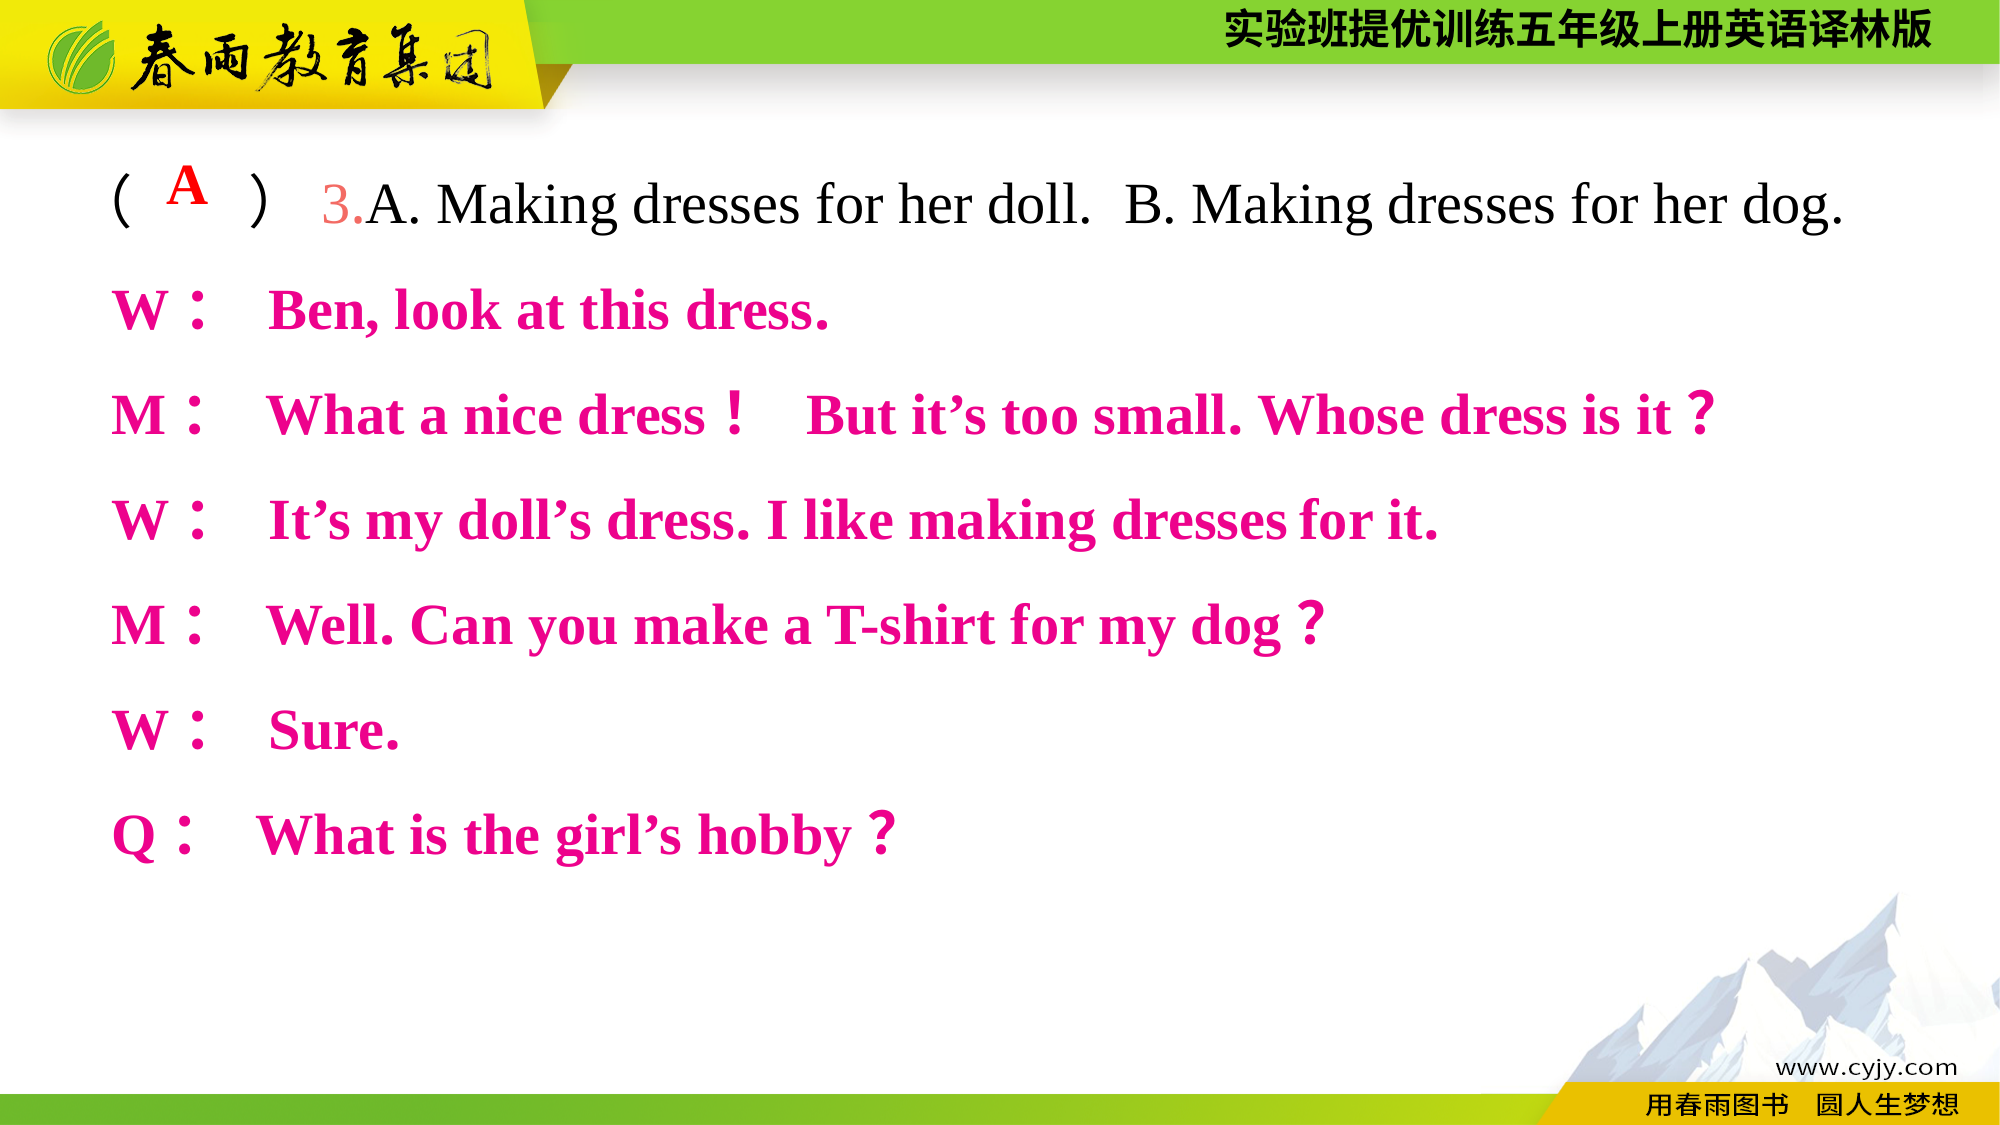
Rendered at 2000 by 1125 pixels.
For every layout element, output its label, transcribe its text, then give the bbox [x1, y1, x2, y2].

text_box A [151, 138, 223, 224]
list （ ）3.A. Making dresses for her doll. B. Making dresses for her dog. [59, 122, 1944, 231]
text_box W： Ben, look at this dress. M： What a nice dress！ But it’s too small. Whose dress is it？ W： It’s my doll’s dress. I like making dresses for it. M： Well. Can you make a T-shirt for my dog？ W： Sure. Q： What is the girl’s hobby？ [96, 228, 1981, 874]
picture [0, 0, 2000, 1125]
